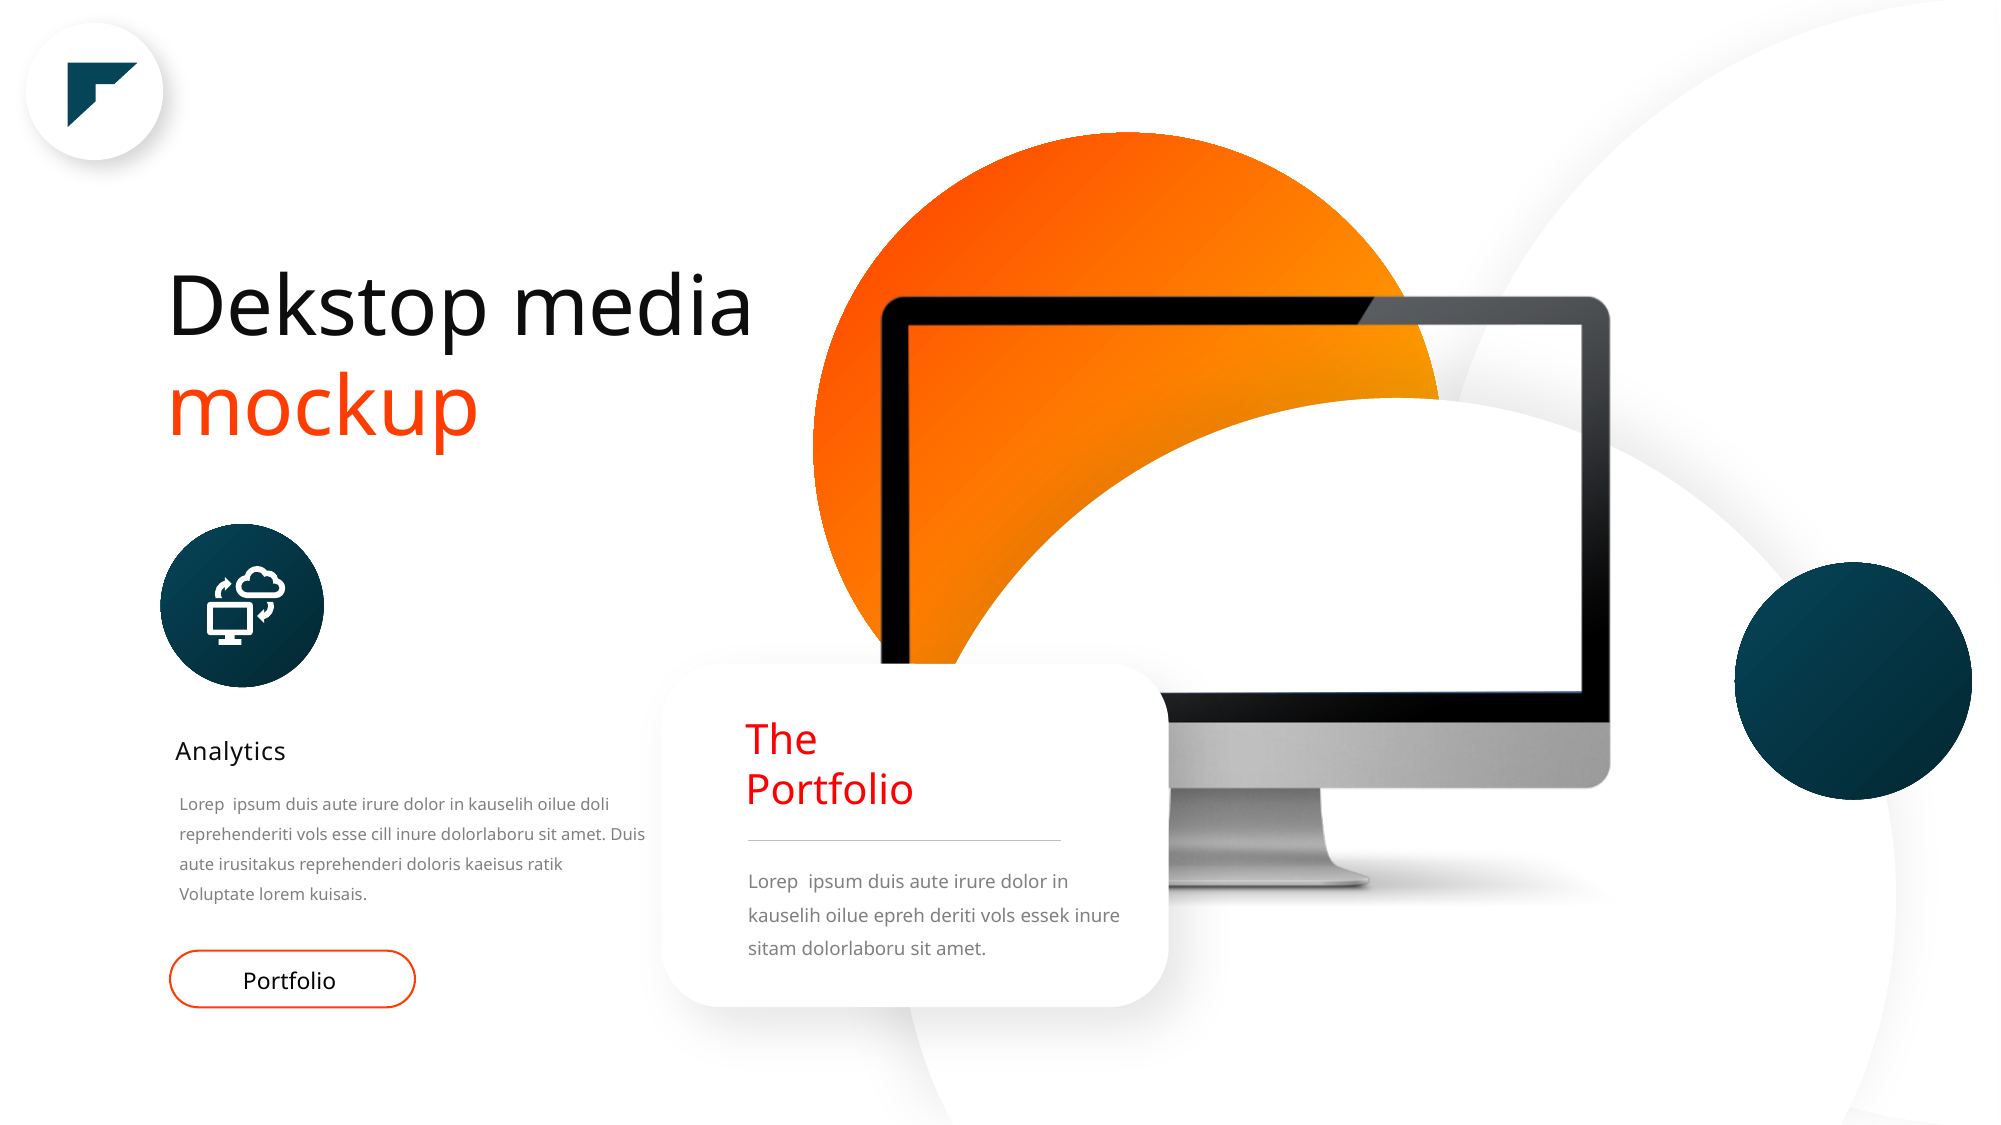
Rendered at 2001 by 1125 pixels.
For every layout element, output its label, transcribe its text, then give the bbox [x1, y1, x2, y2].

text_box Analytics [160, 712, 409, 773]
text_box [660, 662, 1170, 1009]
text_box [200, 559, 292, 652]
text_box [159, 523, 325, 689]
text_box Portfolio [164, 959, 415, 1002]
text_box The Portfolio [730, 705, 867, 821]
text_box Dekstop media mockup [151, 245, 852, 460]
text_box Lorep ipsum duis aute irure dolor in kauselih oilue epreh deriti vols essek inure sitam dolorlaboru sit amet. [733, 851, 1151, 967]
text_box [24, 21, 165, 162]
text_box [176, 949, 409, 959]
text_box Lorep ipsum duis aute irure dolor in kauselih oilue doli reprehenderiti vols esse cill inure dolorlaboru sit amet. Duis aute irusitakus reprehenderi doloris kaeisus ratik Voluptate lorem kuisais. [164, 776, 660, 912]
picture [867, 283, 1624, 912]
text_box [180, 1002, 405, 1009]
text_box [66, 61, 141, 130]
